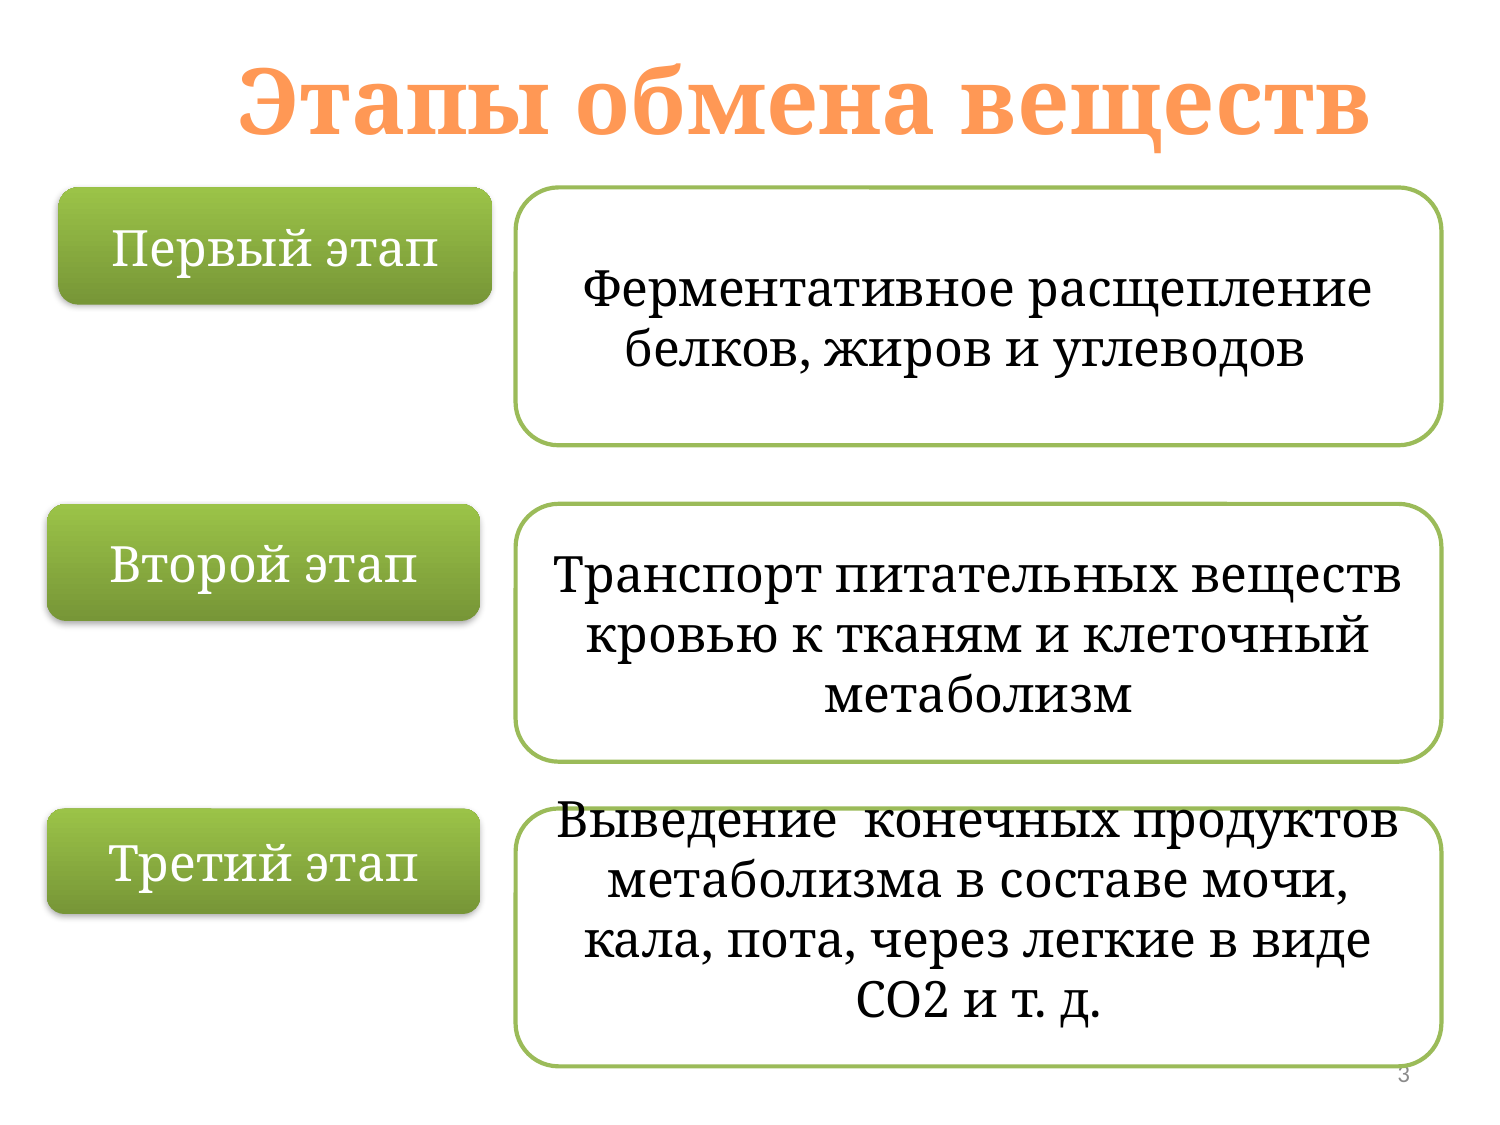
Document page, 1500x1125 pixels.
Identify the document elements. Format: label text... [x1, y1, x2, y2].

text_box Выведение конечных продуктов метаболизма в составе мочи, кала, пота, через легкие в виде CO2 и т. д. [513, 806, 1444, 1069]
text_box Второй этап [46, 503, 481, 622]
text_box Этапы обмена веществ [222, 35, 1388, 160]
text_box Первый этап [58, 187, 493, 305]
text_box Транспорт питательных веществ кровью к тканям и клеточный метаболизм [513, 501, 1444, 764]
slide_number 3 [1074, 1061, 1425, 1103]
text_box Третий этап [46, 808, 481, 914]
text_box Ферментативное расщепление белков, жиров и углеводов [513, 185, 1444, 448]
